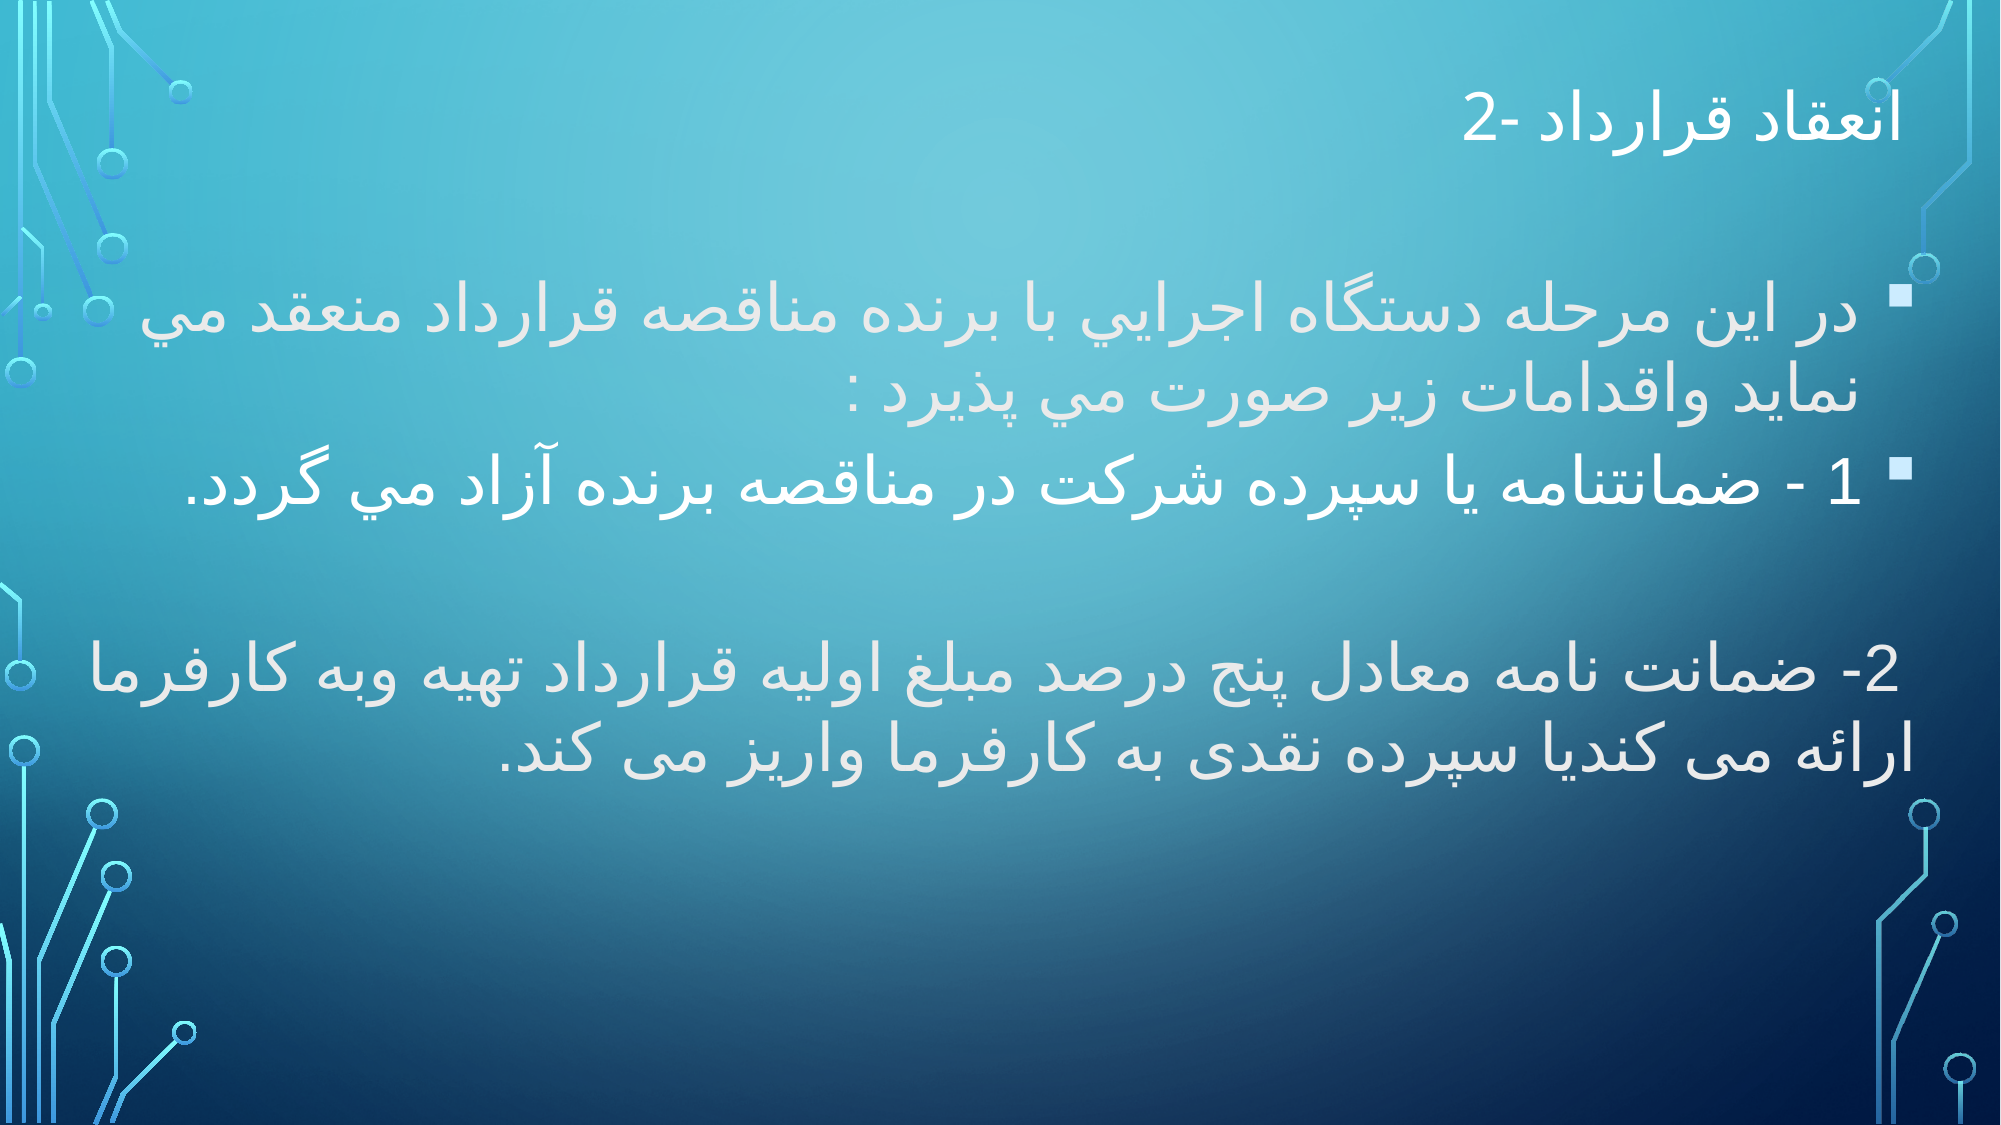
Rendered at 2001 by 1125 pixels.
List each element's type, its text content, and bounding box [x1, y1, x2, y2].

text_box 2- انعقاد قرارداد [1446, 66, 1938, 162]
text_box در اين مرحله دستگاه اجرايي با برنده مناقصه قرارداد منعقد مي نمايد واقدامات زير صورت مي پذيرد : 1 - ضمانتنامه يا سپرده شركت در مناقصه برنده آزاد مي گردد. 2- ضمانت نامه معادل پنج درصد مبلغ اولیه قرارداد تهیه وبه کارفرما ارائه می کندیا سپرده نقدی به کارفرما واریز می کند. [0, 257, 1934, 886]
